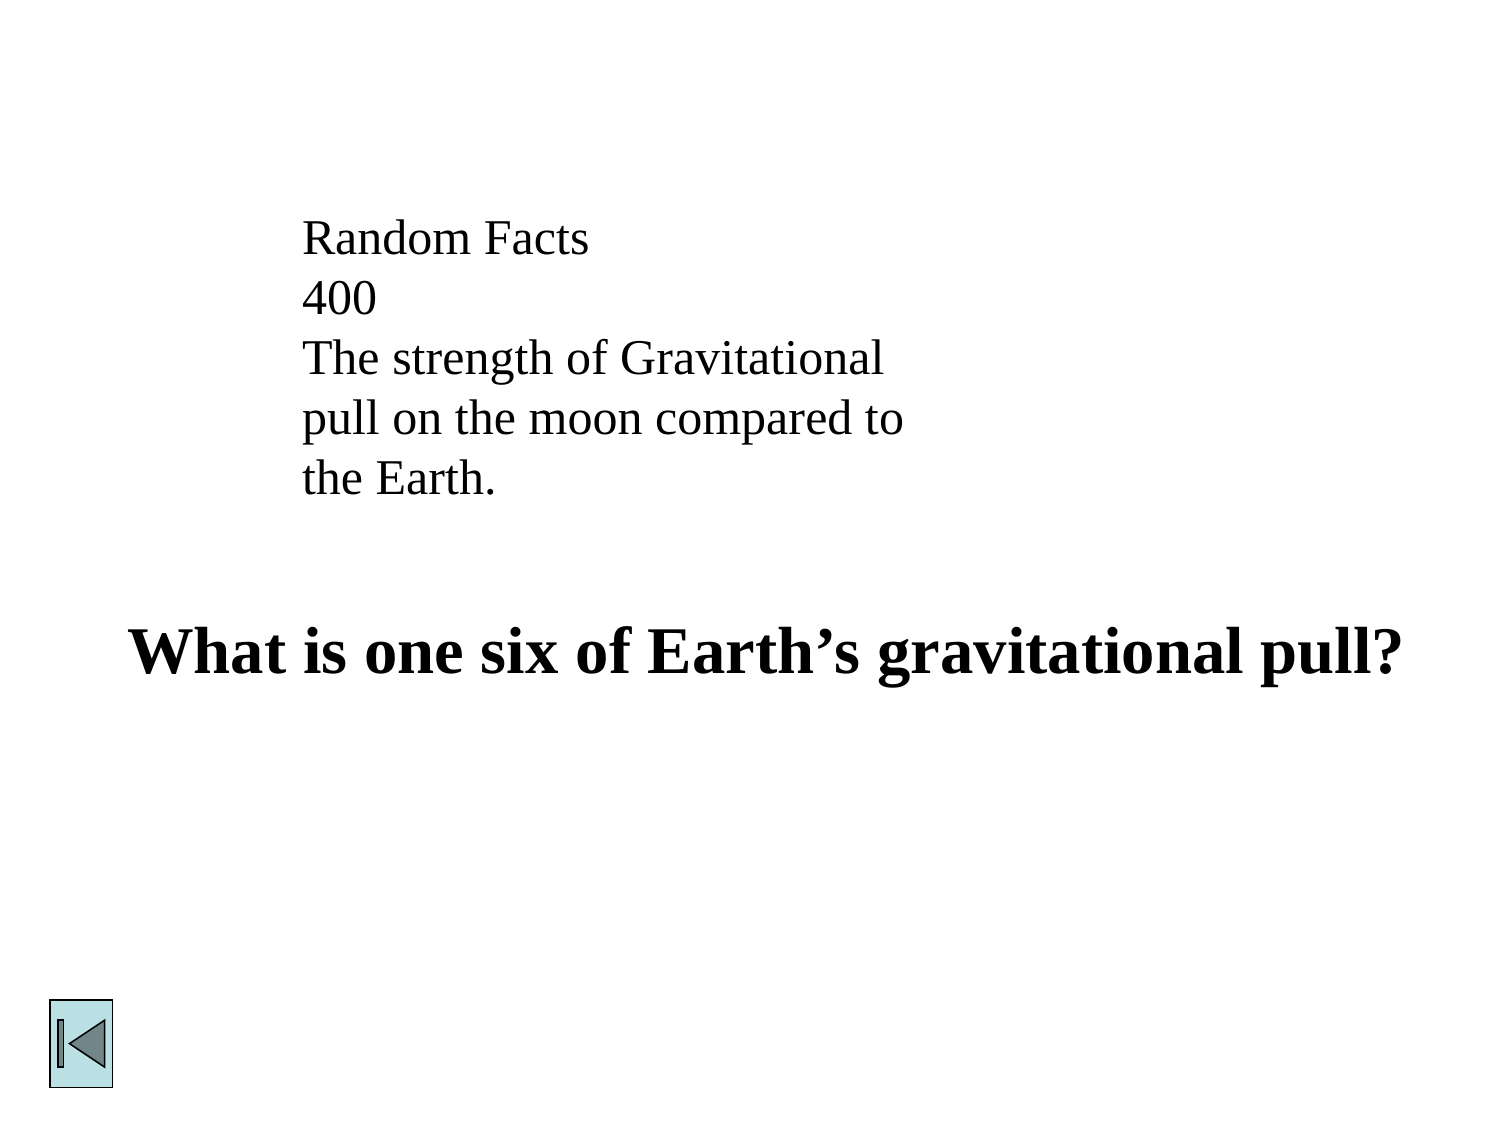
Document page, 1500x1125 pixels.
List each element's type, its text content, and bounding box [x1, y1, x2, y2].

text_box Random Facts 400 The strength of Gravitational pull on the moon compared to the Earth. [287, 196, 975, 512]
text_box What is one six of Earth’s gravitational pull? [112, 599, 1423, 695]
